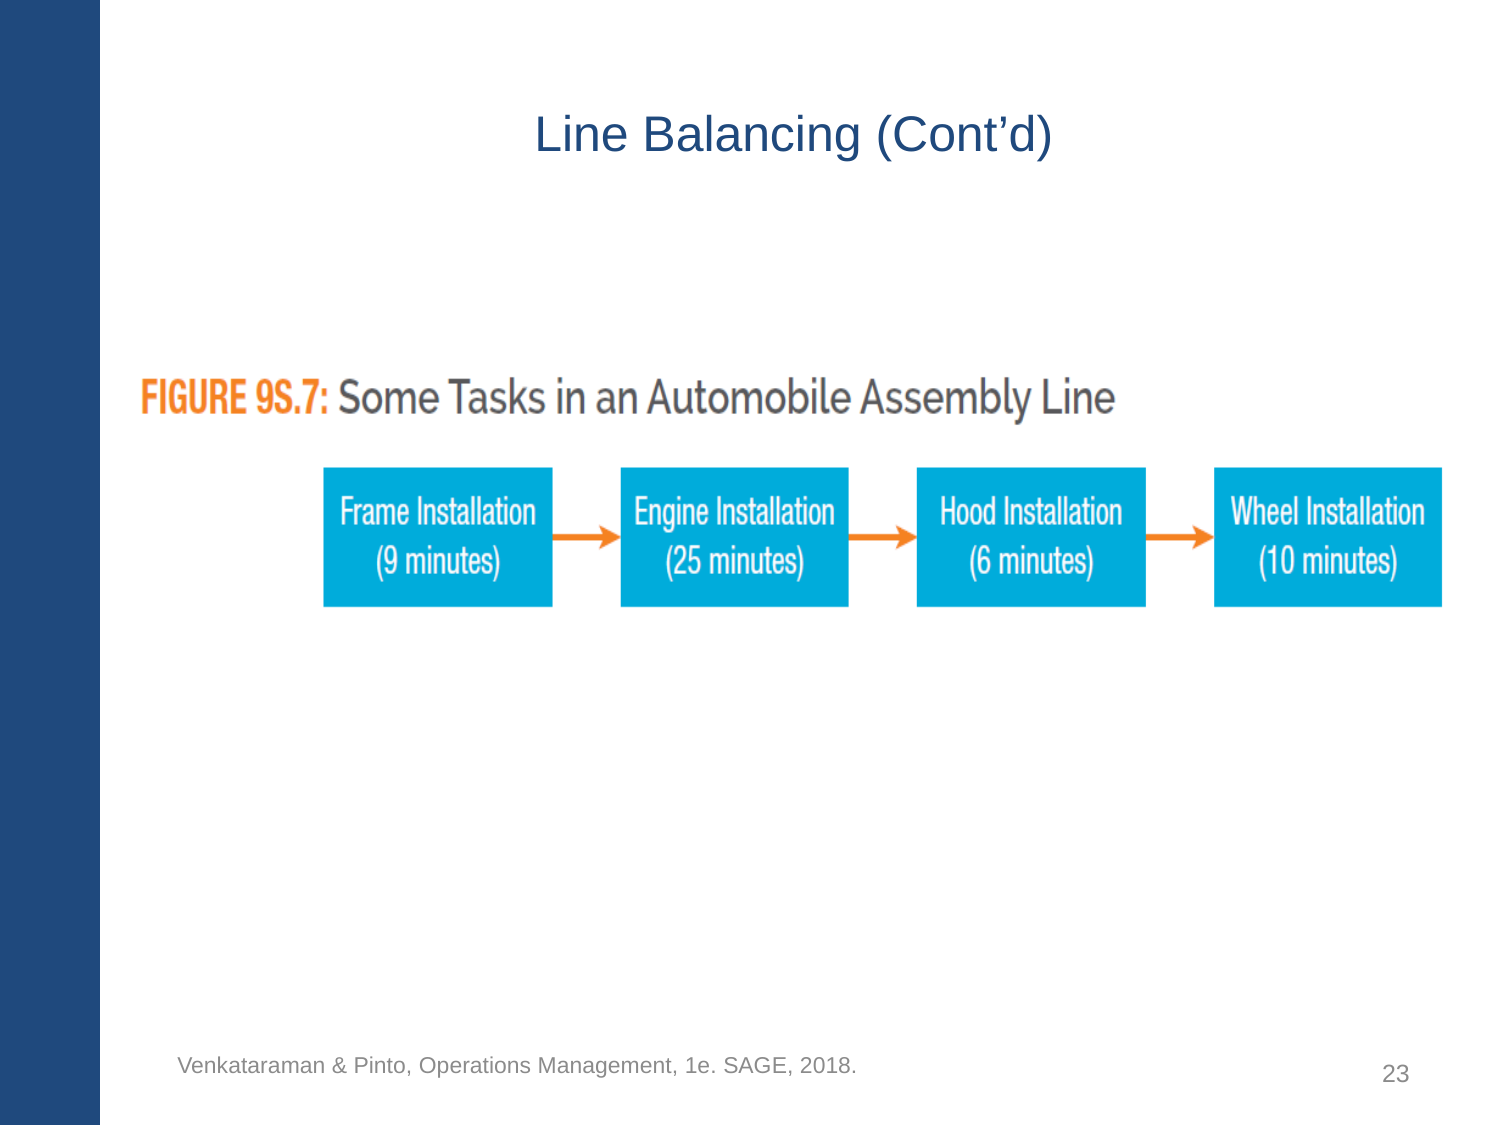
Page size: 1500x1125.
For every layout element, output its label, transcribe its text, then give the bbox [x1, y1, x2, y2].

title Line Balancing (Cont’d) [162, 37, 1425, 225]
picture [124, 349, 1476, 651]
footer Venkataraman & Pinto, Operations Management, 1e. SAGE, 2018. [162, 1042, 1313, 1103]
slide_number 23 [1350, 1042, 1425, 1103]
